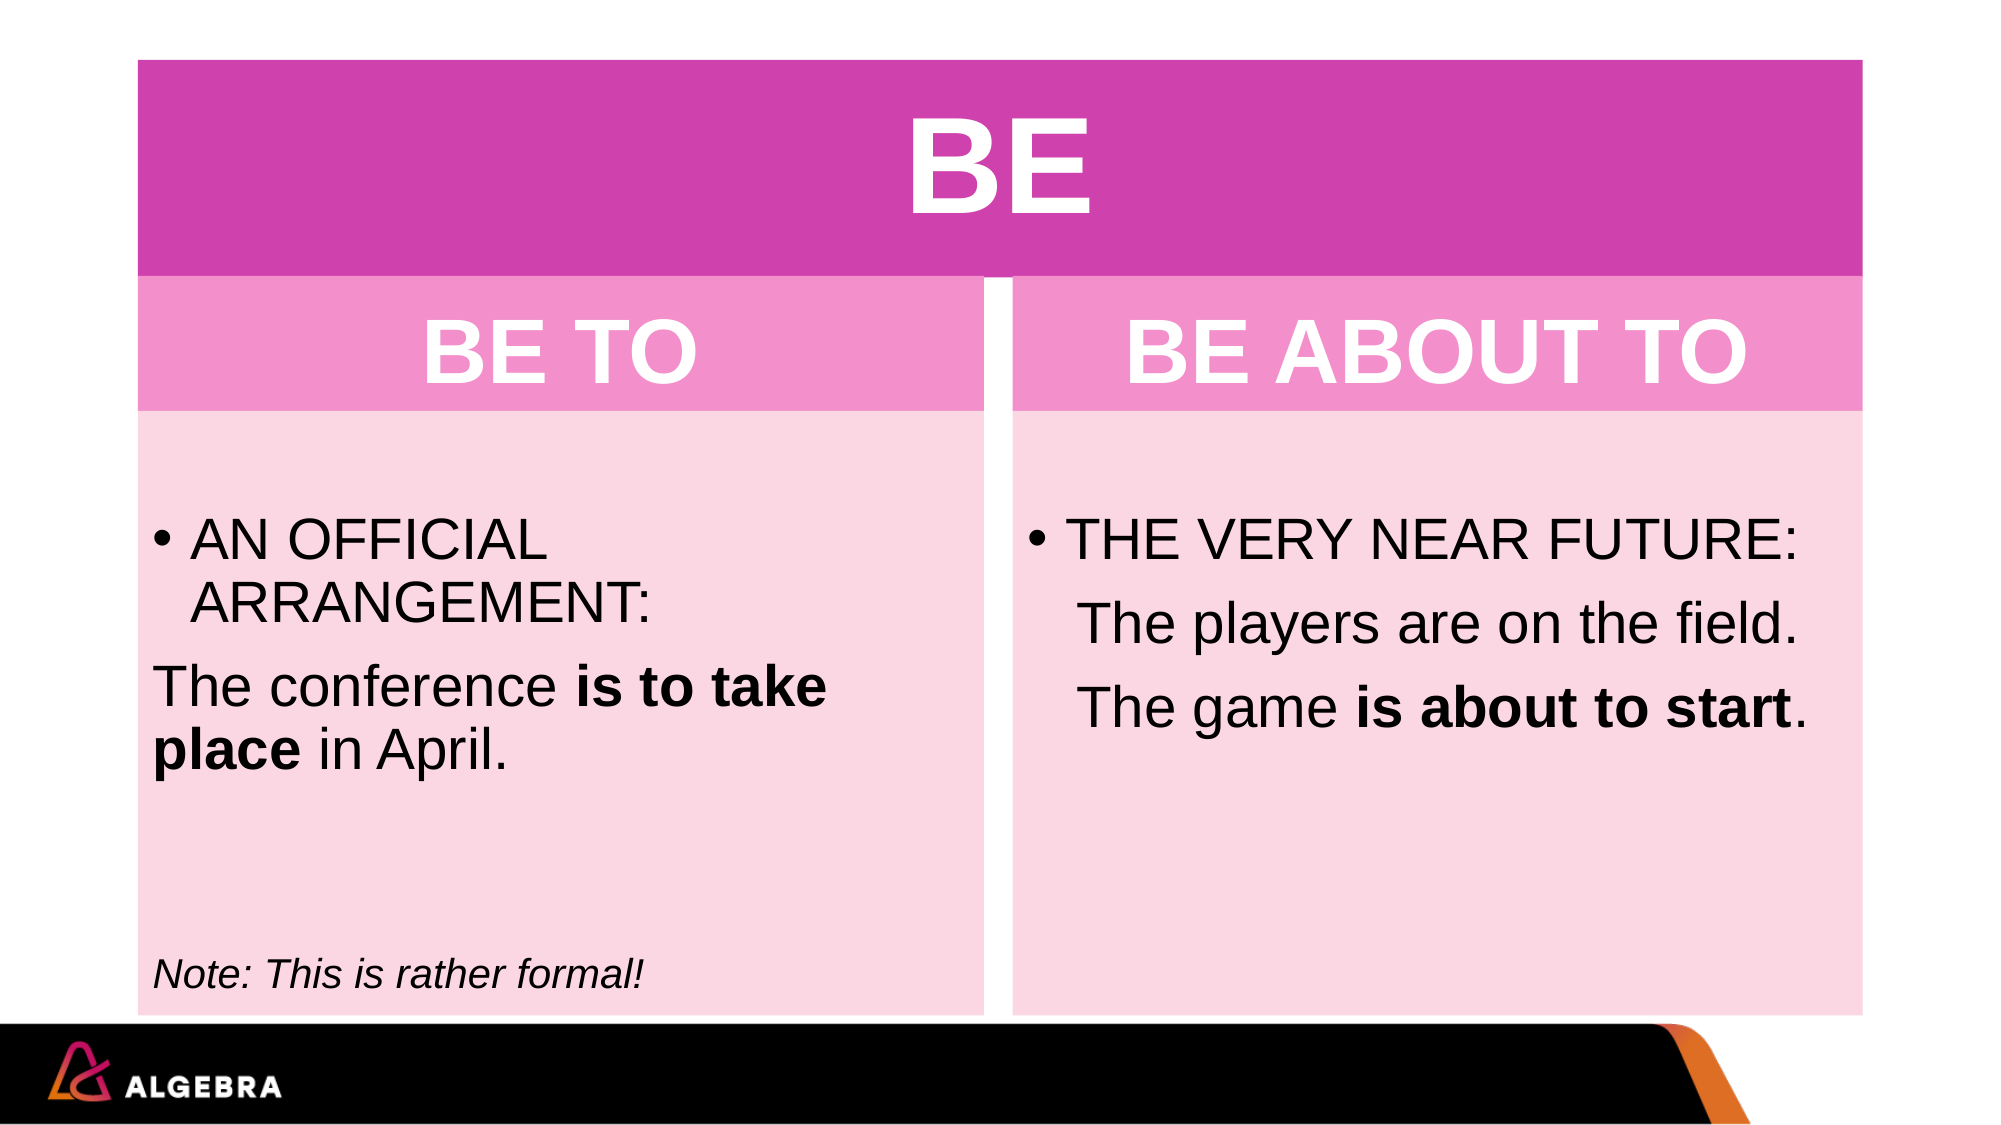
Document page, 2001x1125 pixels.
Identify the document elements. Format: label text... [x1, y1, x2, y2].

picture [0, 1023, 1958, 1125]
list AN OFFICIAL ARRANGEMENT: The conference is to take place in April. Note: This is rather formal! [137, 410, 984, 1016]
list BE TO [137, 275, 984, 410]
title BE [137, 59, 1863, 278]
list BE ABOUT TO [1012, 275, 1863, 410]
list THE VERY NEAR FUTURE: The players are on the field. The game is about to start. [1012, 410, 1863, 1016]
